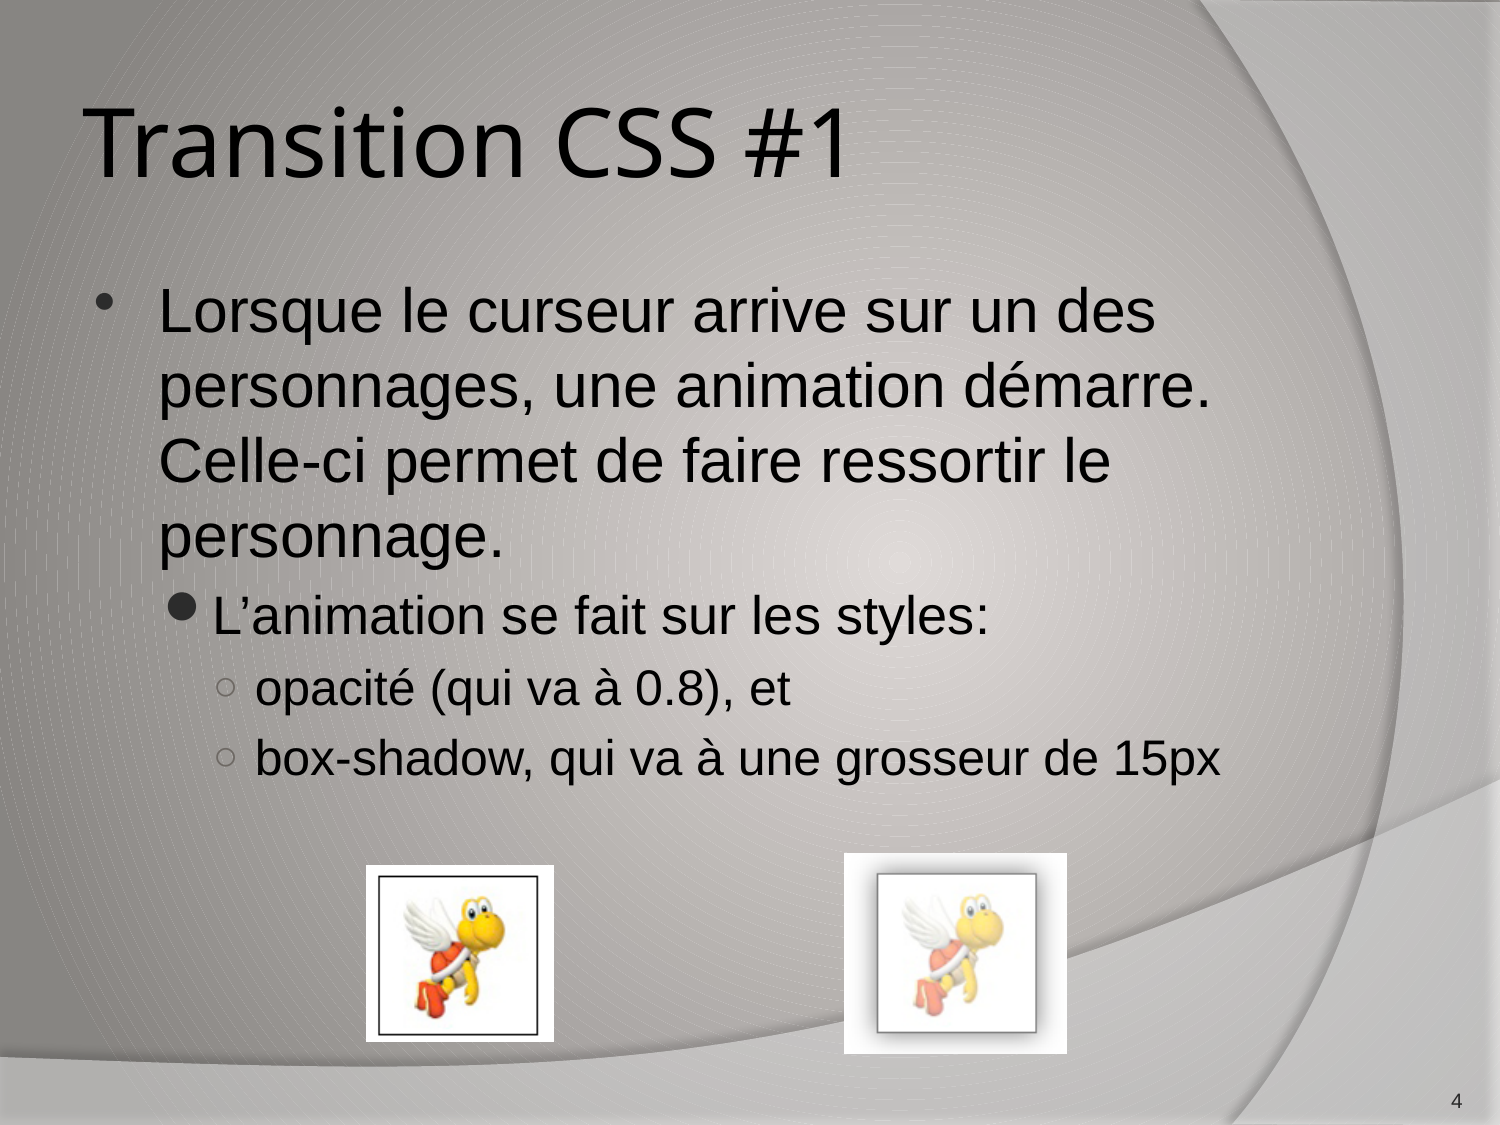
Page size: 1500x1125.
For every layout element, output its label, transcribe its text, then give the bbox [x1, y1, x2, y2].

picture [365, 864, 554, 1042]
picture [844, 853, 1067, 1054]
slide_number 4 [1337, 1053, 1463, 1114]
list Lorsque le curseur arrive sur un des personnages, une animation démarre. Celle-ci permet de faire ressortir le personnage. L’animation se fait sur les styles: opacité (qui va à 0.8), et box-shadow, qui va à une grosseur de 15px [75, 262, 1300, 1005]
title Transition CSS #1 [75, 45, 1300, 233]
